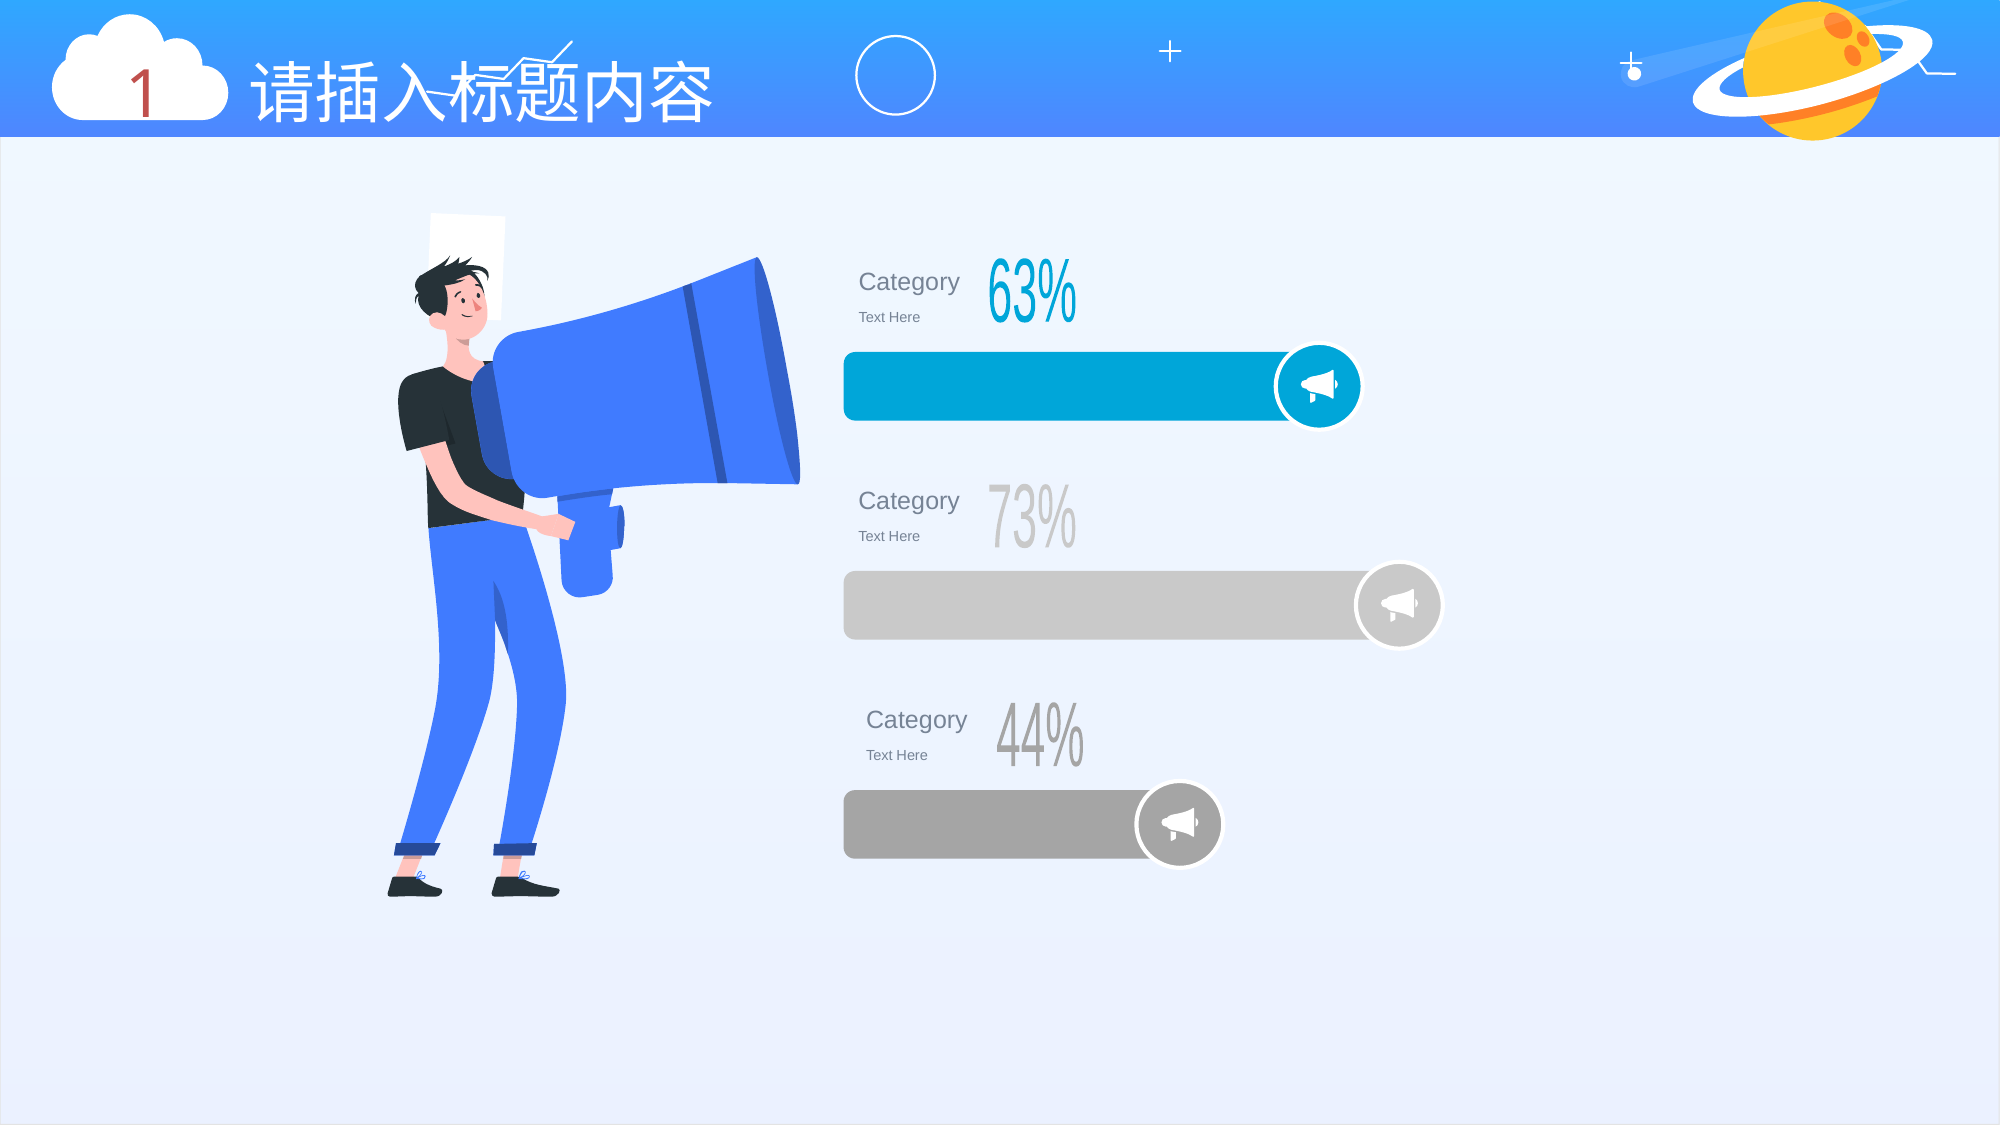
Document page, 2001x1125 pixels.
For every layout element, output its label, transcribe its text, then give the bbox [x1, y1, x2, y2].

text_box [71, 14, 192, 43]
text_box 1 请插入标题内容 [52, 43, 789, 138]
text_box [282, 177, 1718, 948]
